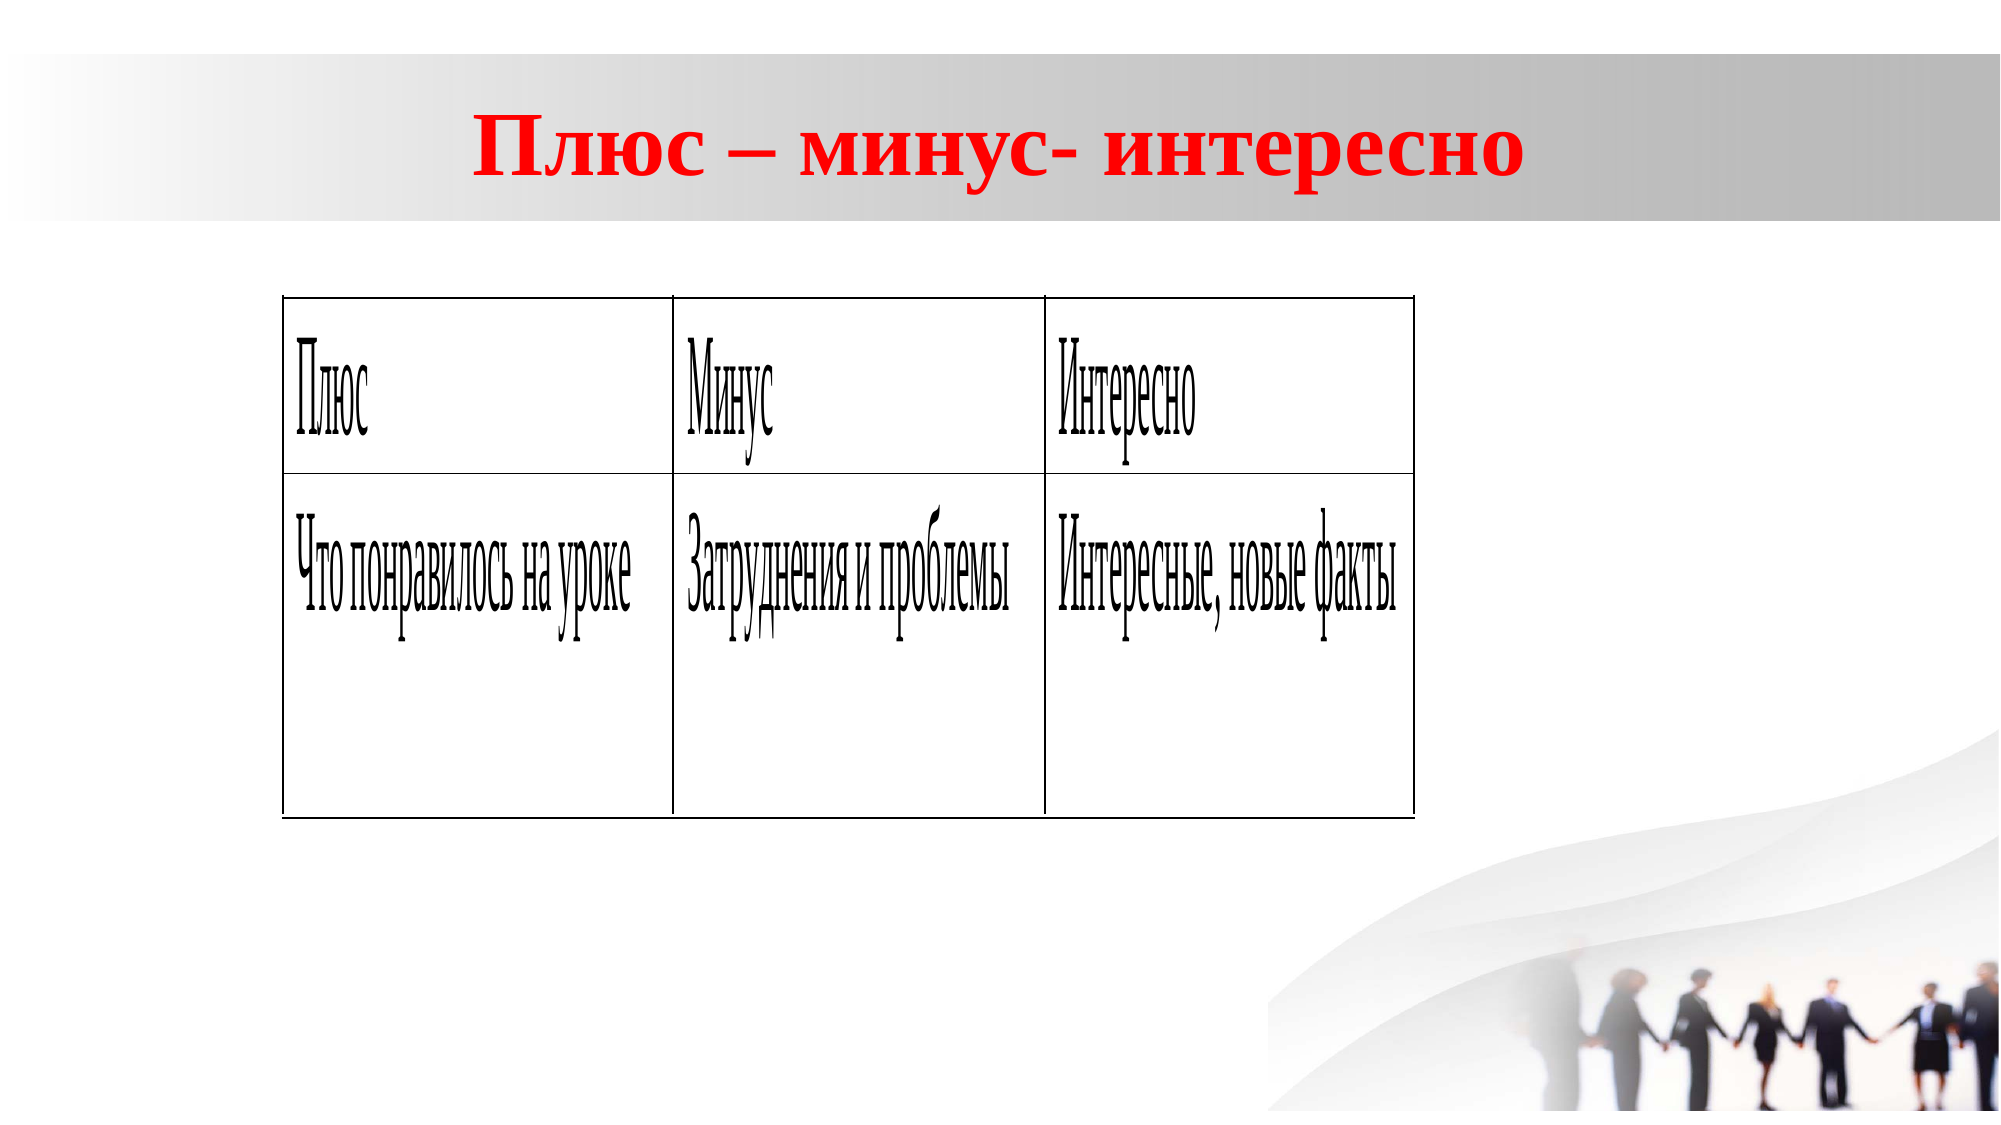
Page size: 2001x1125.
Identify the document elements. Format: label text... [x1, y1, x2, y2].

title Плюс – минус- интересно [99, 44, 1901, 233]
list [247, 294, 1559, 963]
picture [1268, 728, 1999, 1111]
